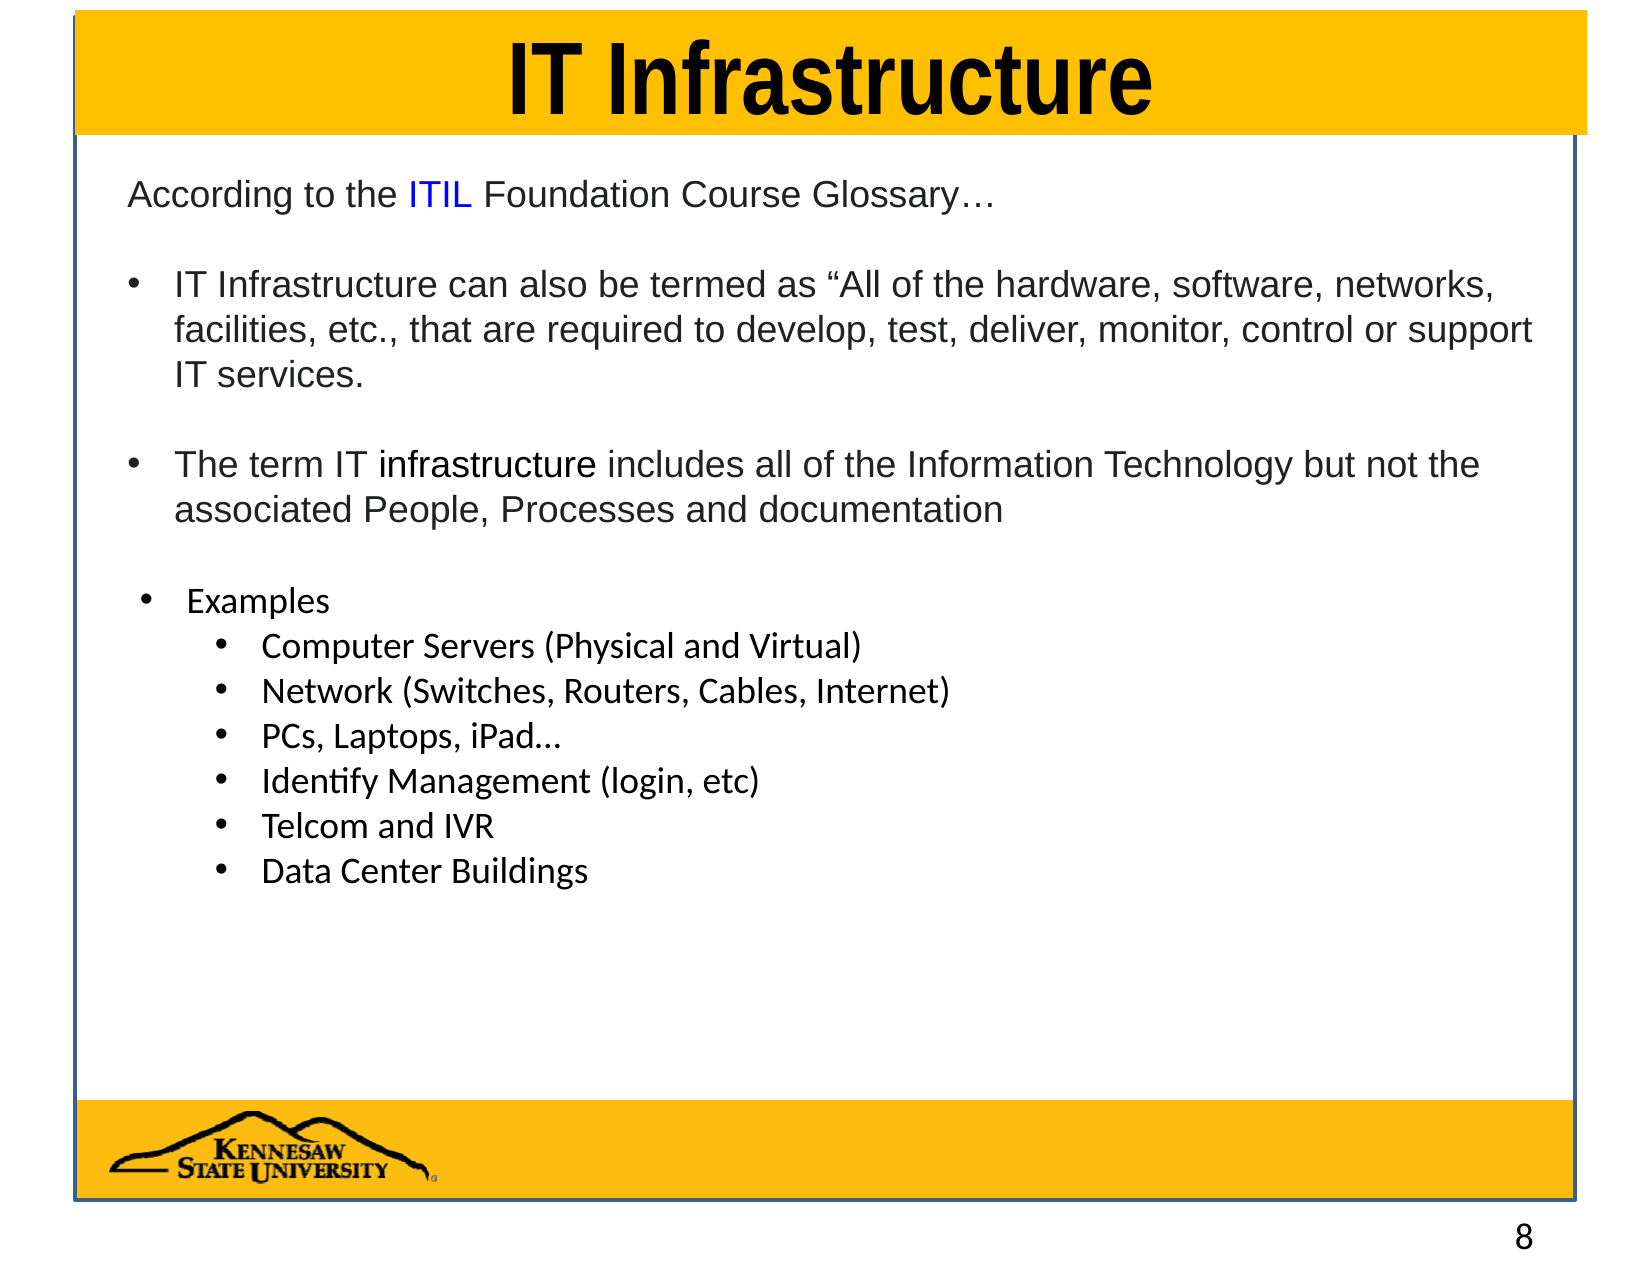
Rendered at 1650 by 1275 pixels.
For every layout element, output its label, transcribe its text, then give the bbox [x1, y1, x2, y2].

text_box According to the ITIL Foundation Course Glossary… IT Infrastructure can also be termed as “All of the hardware, software, networks, facilities, etc., that are required to develop, test, deliver, monitor, control or support IT services. The term IT infrastructure includes all of the Information Technology but not the associated People, Processes and documentation [112, 162, 1550, 538]
title IT Infrastructure [75, 10, 1588, 135]
picture [108, 1111, 437, 1184]
text_box Examples Computer Servers (Physical and Virtual) Network (Switches, Routers, Cables, Internet) PCs, Laptops, iPad… Identify Management (login, etc) Telcom and IVR Data Center Buildings [124, 568, 1538, 989]
